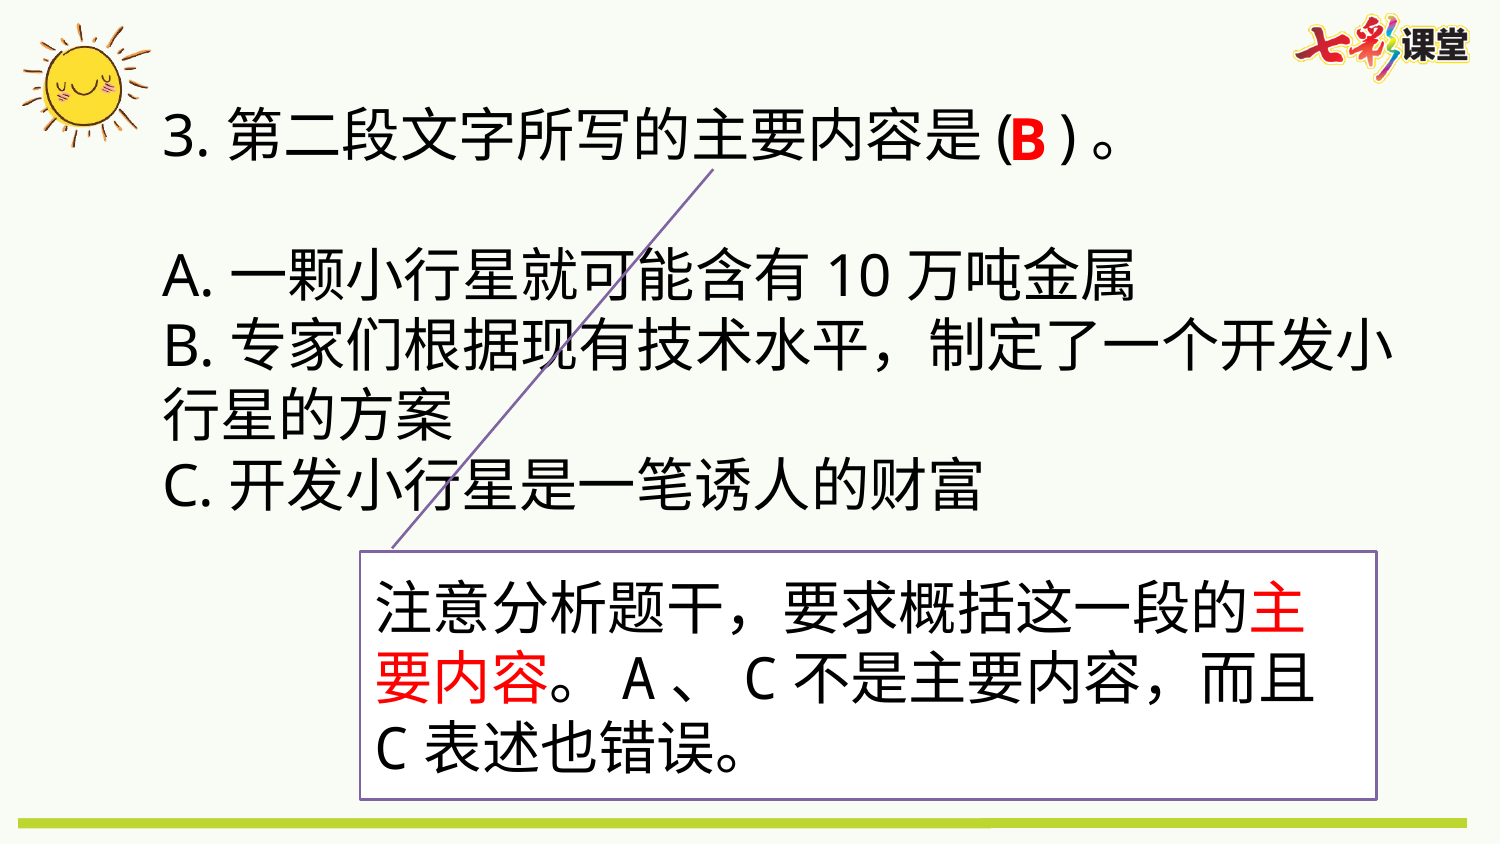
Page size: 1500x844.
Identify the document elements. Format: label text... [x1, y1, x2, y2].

picture [18, 771, 1467, 844]
text_box B [993, 94, 1063, 180]
text_box 注意分析题干，要求概括这一段的主要内容。A、C不是主要内容，而且C表述也错误。 [359, 168, 1378, 801]
picture [0, 0, 173, 172]
text_box 3.第二段文字所写的主要内容是( )。 A.一颗小行星就可能含有10万吨金属 B.专家们根据现有技术水平，制定了一个开发小行星的方案 C.开发小行星是一笔诱人的财富 [147, 91, 1425, 526]
picture [1291, 9, 1472, 87]
